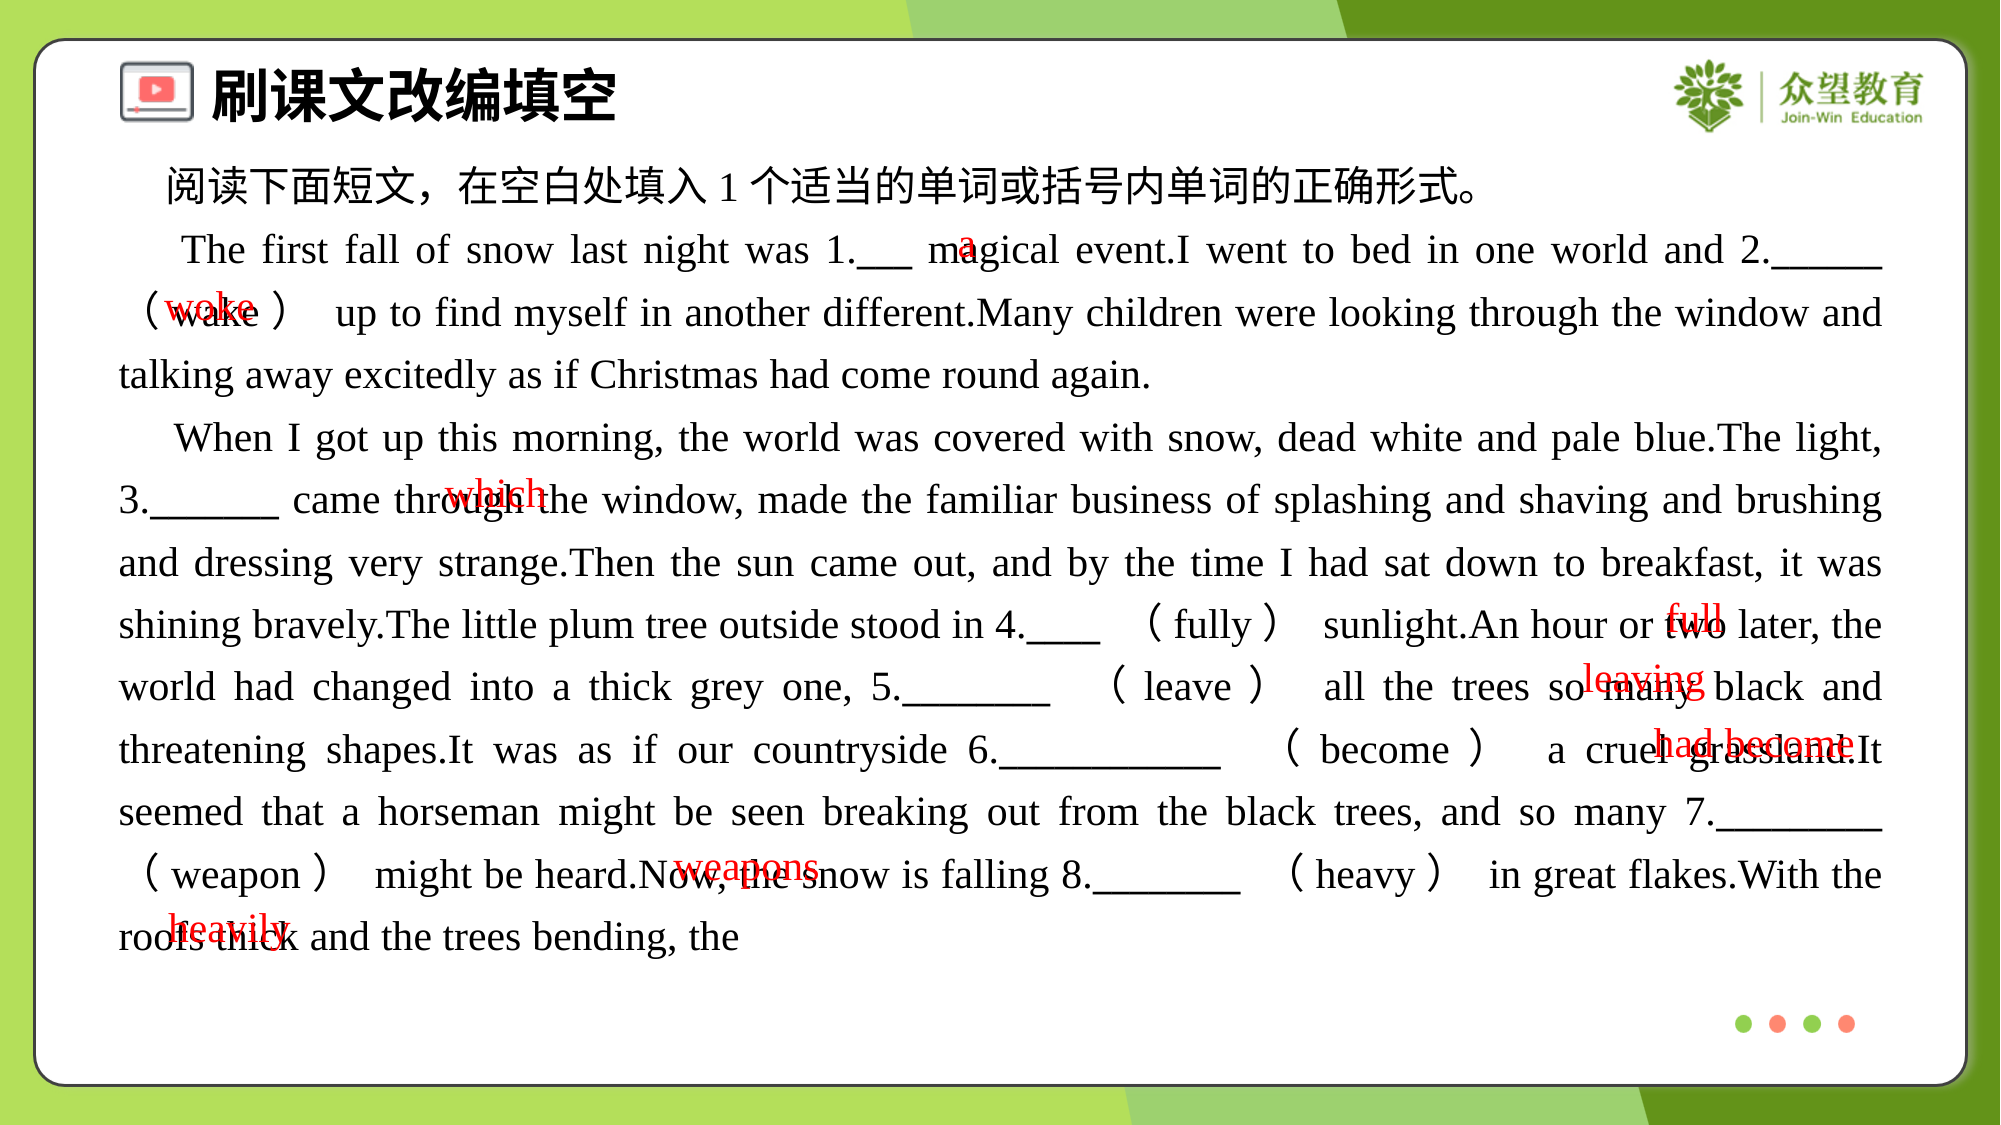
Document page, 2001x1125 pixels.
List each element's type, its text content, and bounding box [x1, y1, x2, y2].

text_box leaving [1578, 638, 1711, 697]
text_box full [1661, 578, 1728, 636]
text_box weapons [668, 826, 825, 884]
picture [0, 0, 2000, 1125]
text_box which [440, 453, 552, 511]
text_box a [952, 203, 981, 261]
text_box heavily [163, 888, 296, 947]
text_box had become [1644, 703, 1864, 761]
text_box 阅读下面短文，在空白处填入1个适当的单词或括号内单词的正确形式。 The first fall of snow last night was 1.___ magical event.I went to bed in one world and 2.______ （wake） up to find myself in another different.Many children were looking through the window and talking away excitedly as if Christmas had come round again. When I got up this morning, the world was covered with snow, dead white and pale blue.The light, 3._______ came through the window, made the familiar business of splashing and shaving and brushing and dressing very strange.Then the sun came out, and by the time I had sat down to breakfast, it was shining bravely.The little plum tree outside stood in 4.____ （fully） sunlight.An hour or two later, the world had changed into a thick grey one, 5.________ （leave） all the trees so many black and threatening shapes.It was as if our countryside 6.____________ （become） a cruel grassland.It seemed that a horseman might be seen breaking out from the black trees, and so many 7._________ （weapon） might be heard.Now, the snow is falling 8.________ （heavy） in great flakes.With the roofs thick and the trees bending, the [118, 146, 1883, 954]
text_box woke [159, 265, 260, 324]
